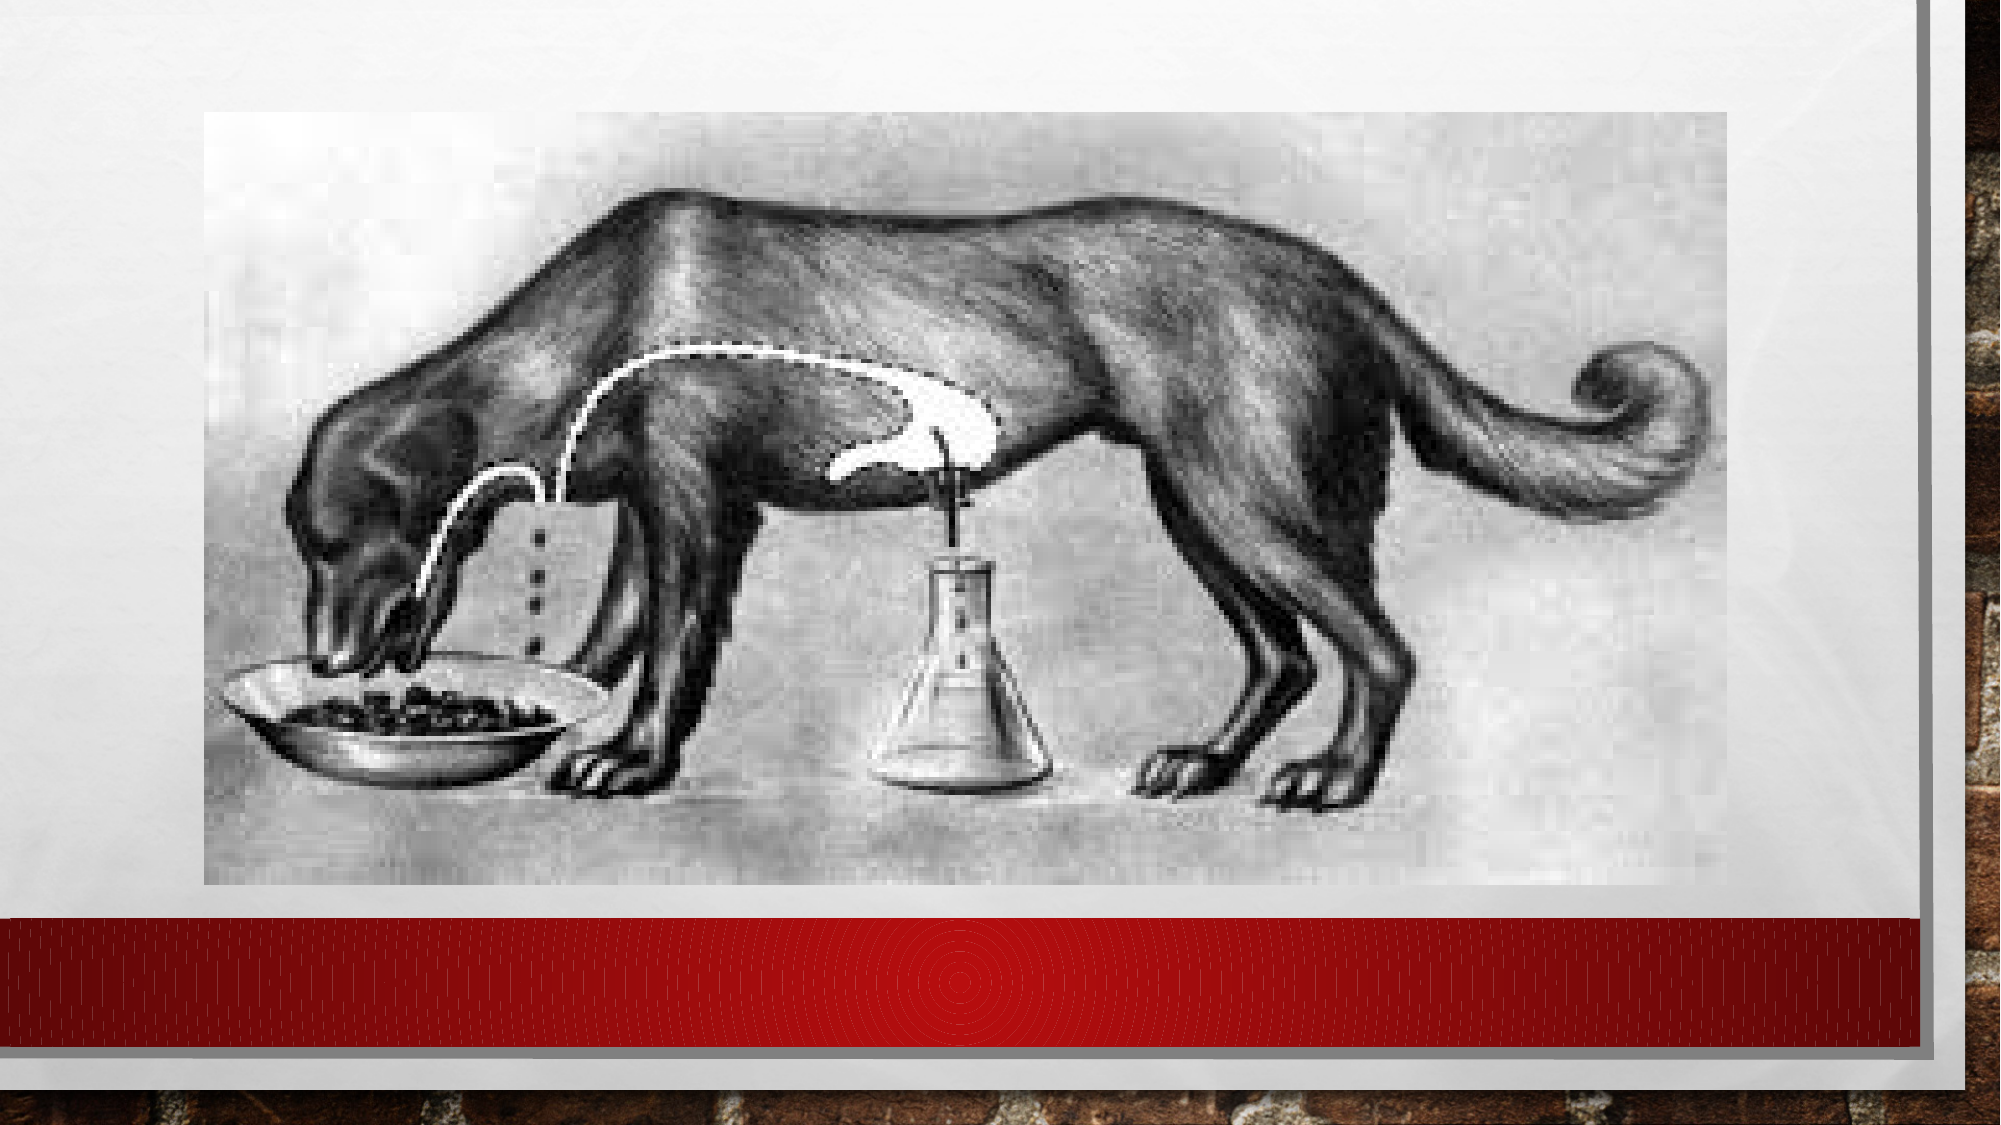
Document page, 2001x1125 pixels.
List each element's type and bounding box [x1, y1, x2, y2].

list [204, 112, 1727, 885]
picture [0, 0, 2000, 1125]
